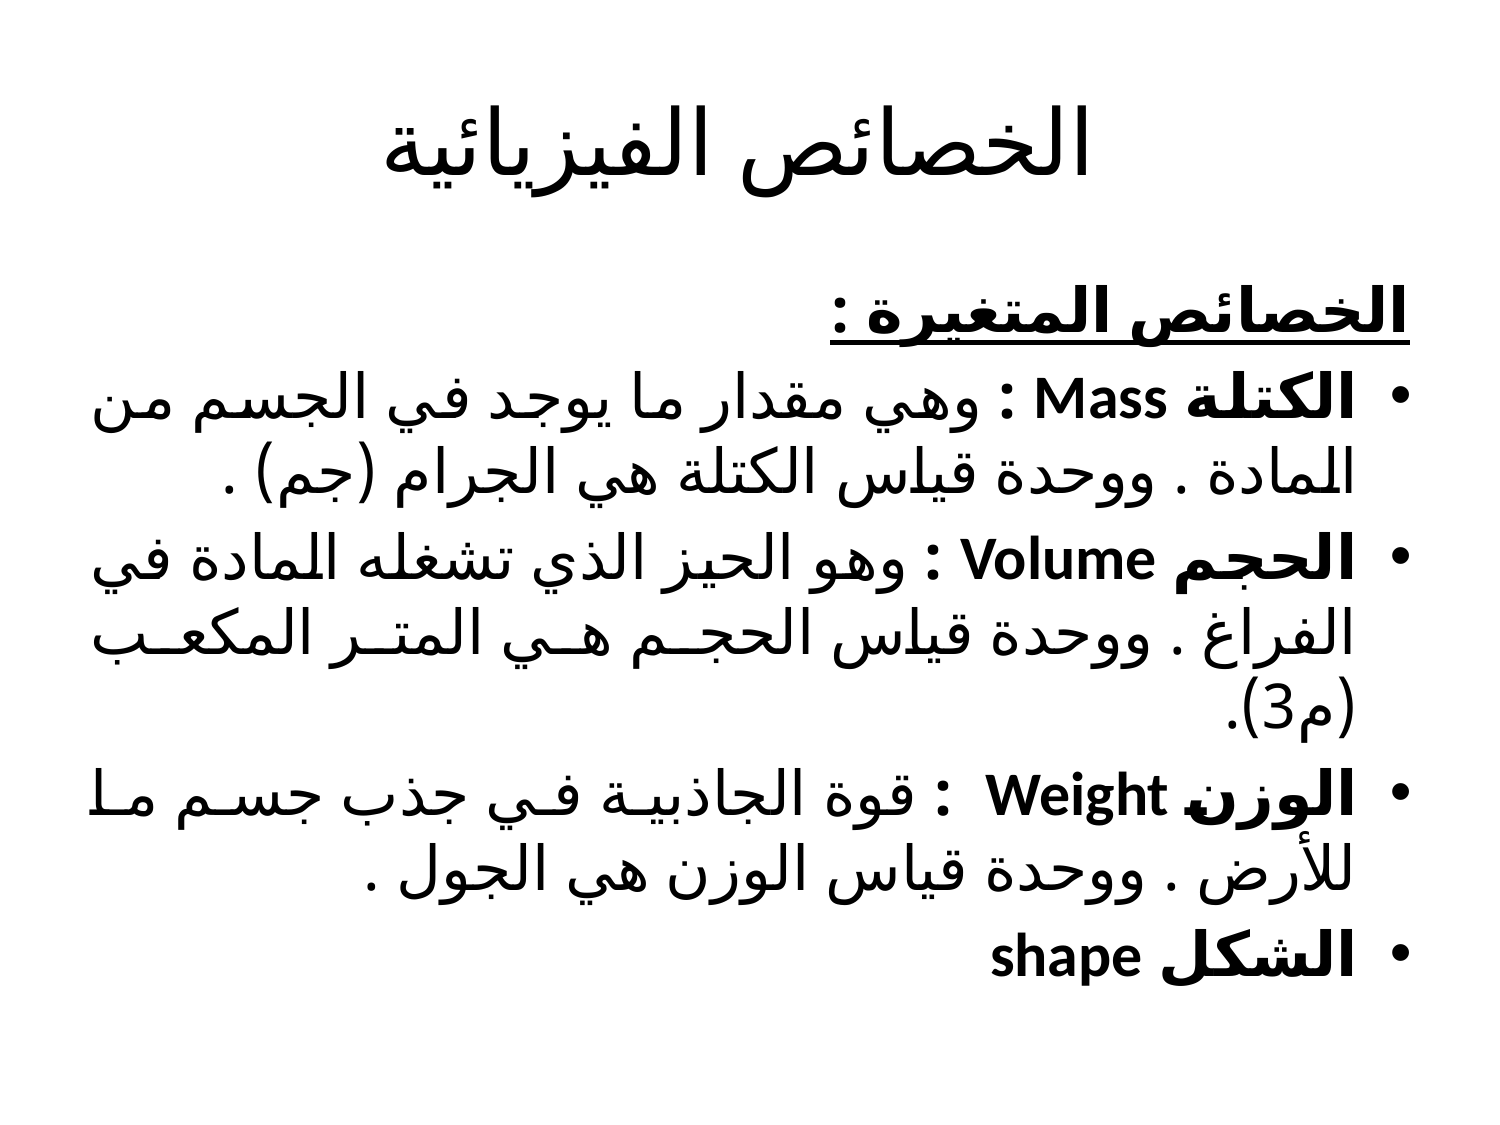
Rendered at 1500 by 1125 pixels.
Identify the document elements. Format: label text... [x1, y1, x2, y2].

list الخصائص المتغيرة : الكتلة Mass : وهي مقدار ما يوجد في الجسم من المادة . ووحدة قياس الكتلة هي الجرام (جم) . الحجم Volume : وهو الحيز الذي تشغله المادة في الفراغ . ووحدة قياس الحجم هي المتر المكعب (م3). الوزن Weight : قوة الجاذبية في جذب جسم ما للأرض . ووحدة قياس الوزن هي الجول . الشكل shape [75, 262, 1425, 1005]
title الخصائص الفيزيائية [75, 45, 1425, 233]
